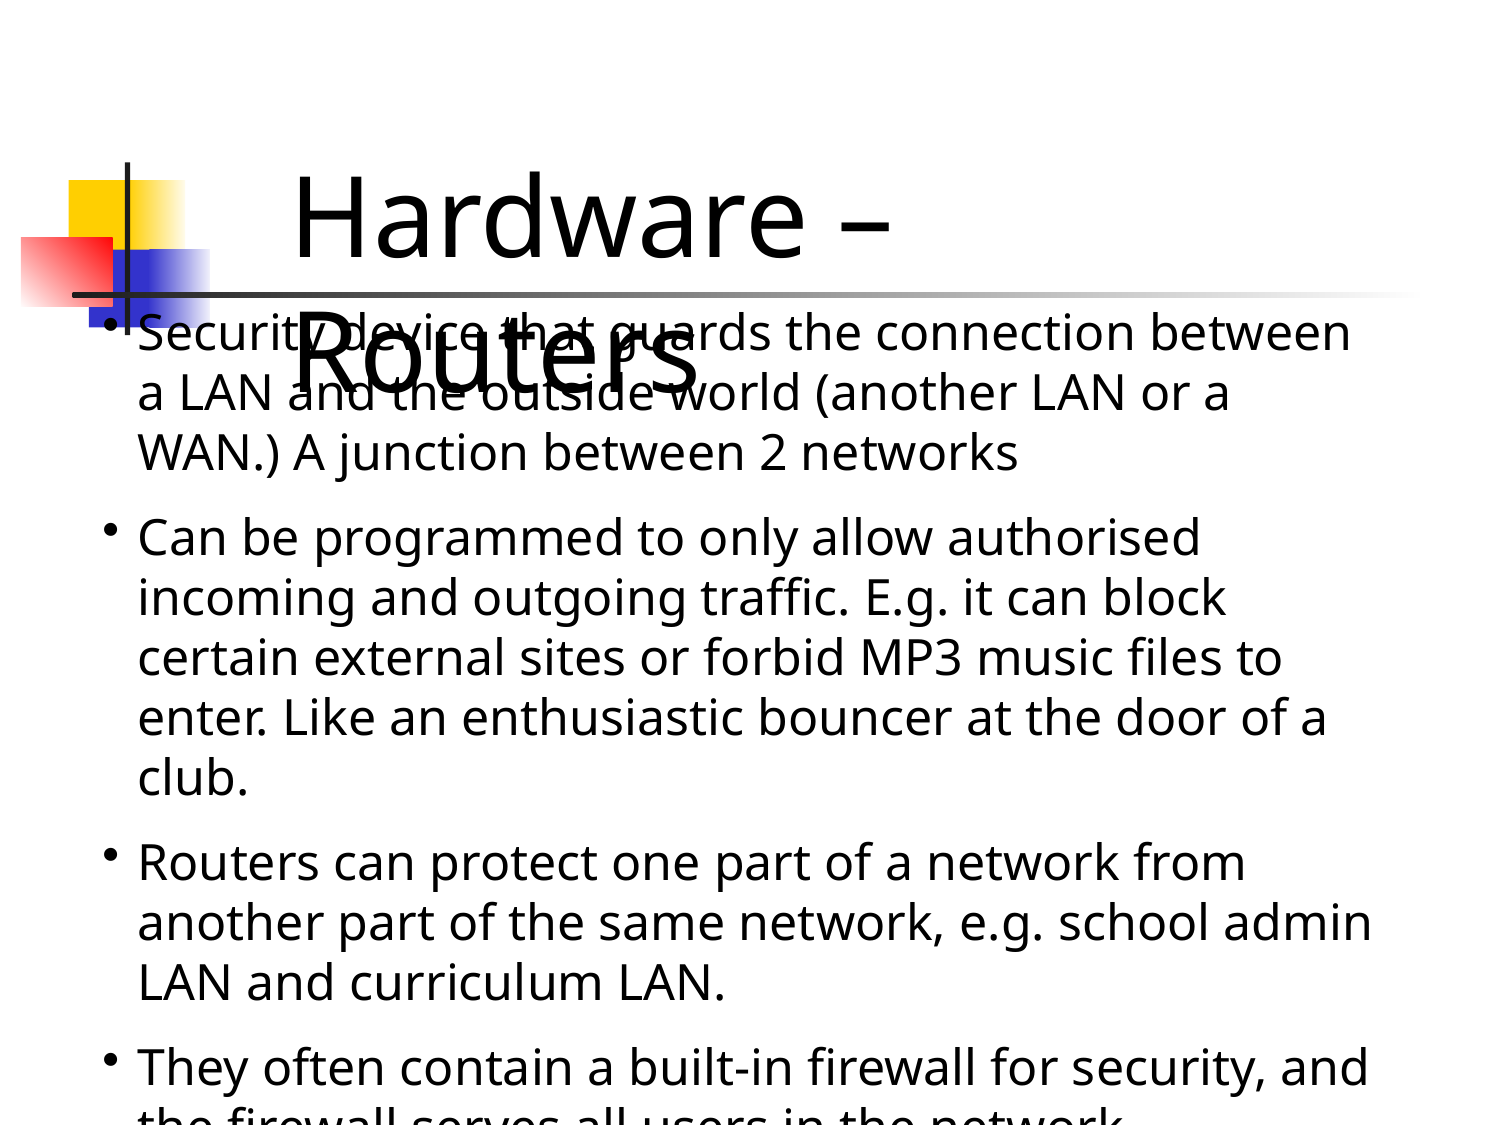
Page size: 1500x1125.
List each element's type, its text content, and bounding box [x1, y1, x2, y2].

text_box Security device that guards the connection between a LAN and the outside world (another LAN or a WAN.) A junction between 2 networks Can be programmed to only allow authorised incoming and outgoing traffic. E.g. it can block certain external sites or forbid MP3 music files to enter. Like an enthusiastic bouncer at the door of a club. Routers can protect one part of a network from another part of the same network, e.g. school admin LAN and curriculum LAN. They often contain a built-in firewall for security, and the firewall serves all users in the network [87, 292, 1400, 1125]
text_box Hardware – Routers [274, 137, 1338, 292]
